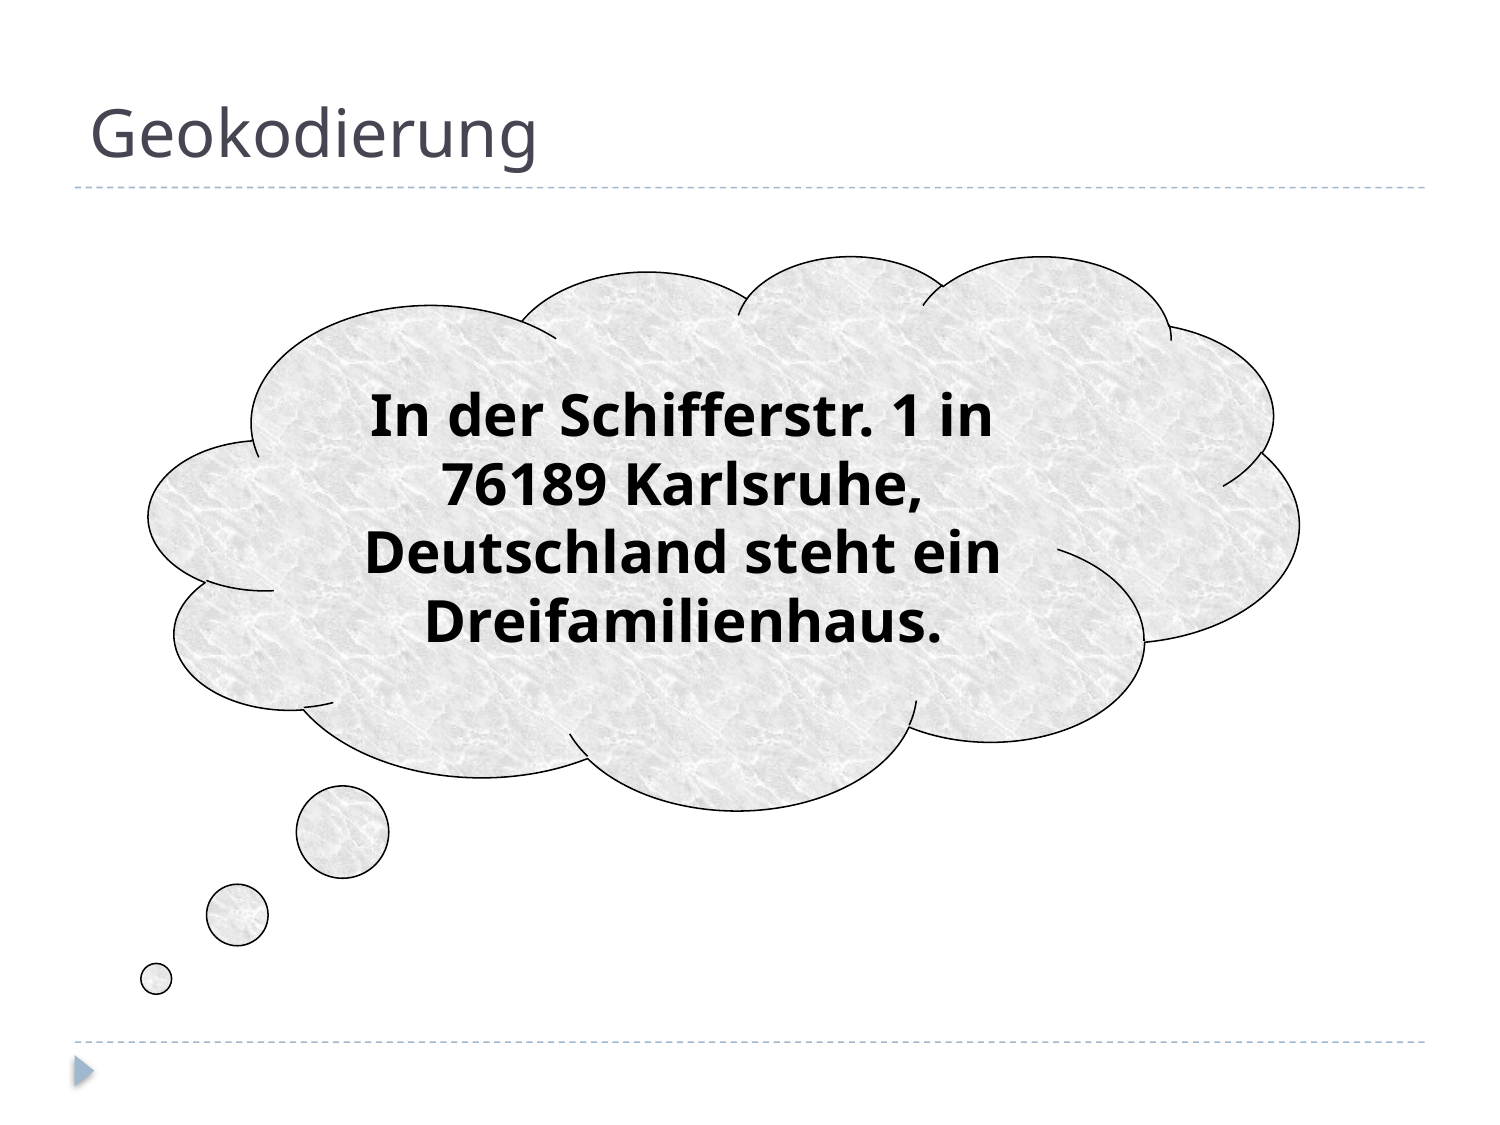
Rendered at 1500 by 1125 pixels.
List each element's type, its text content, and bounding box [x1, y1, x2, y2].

title Geokodierung [75, 32, 1425, 181]
text_box In der Schifferstr. 1 in 76189 Karlsruhe, Deutschland steht ein Dreifamilienhaus. [206, 884, 269, 946]
text_box In der Schifferstr. 1 in 76189 Karlsruhe, Deutschland steht ein Dreifamilienhaus. [147, 256, 1300, 812]
text_box In der Schifferstr. 1 in 76189 Karlsruhe, Deutschland steht ein Dreifamilienhaus. [296, 785, 389, 879]
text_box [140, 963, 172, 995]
